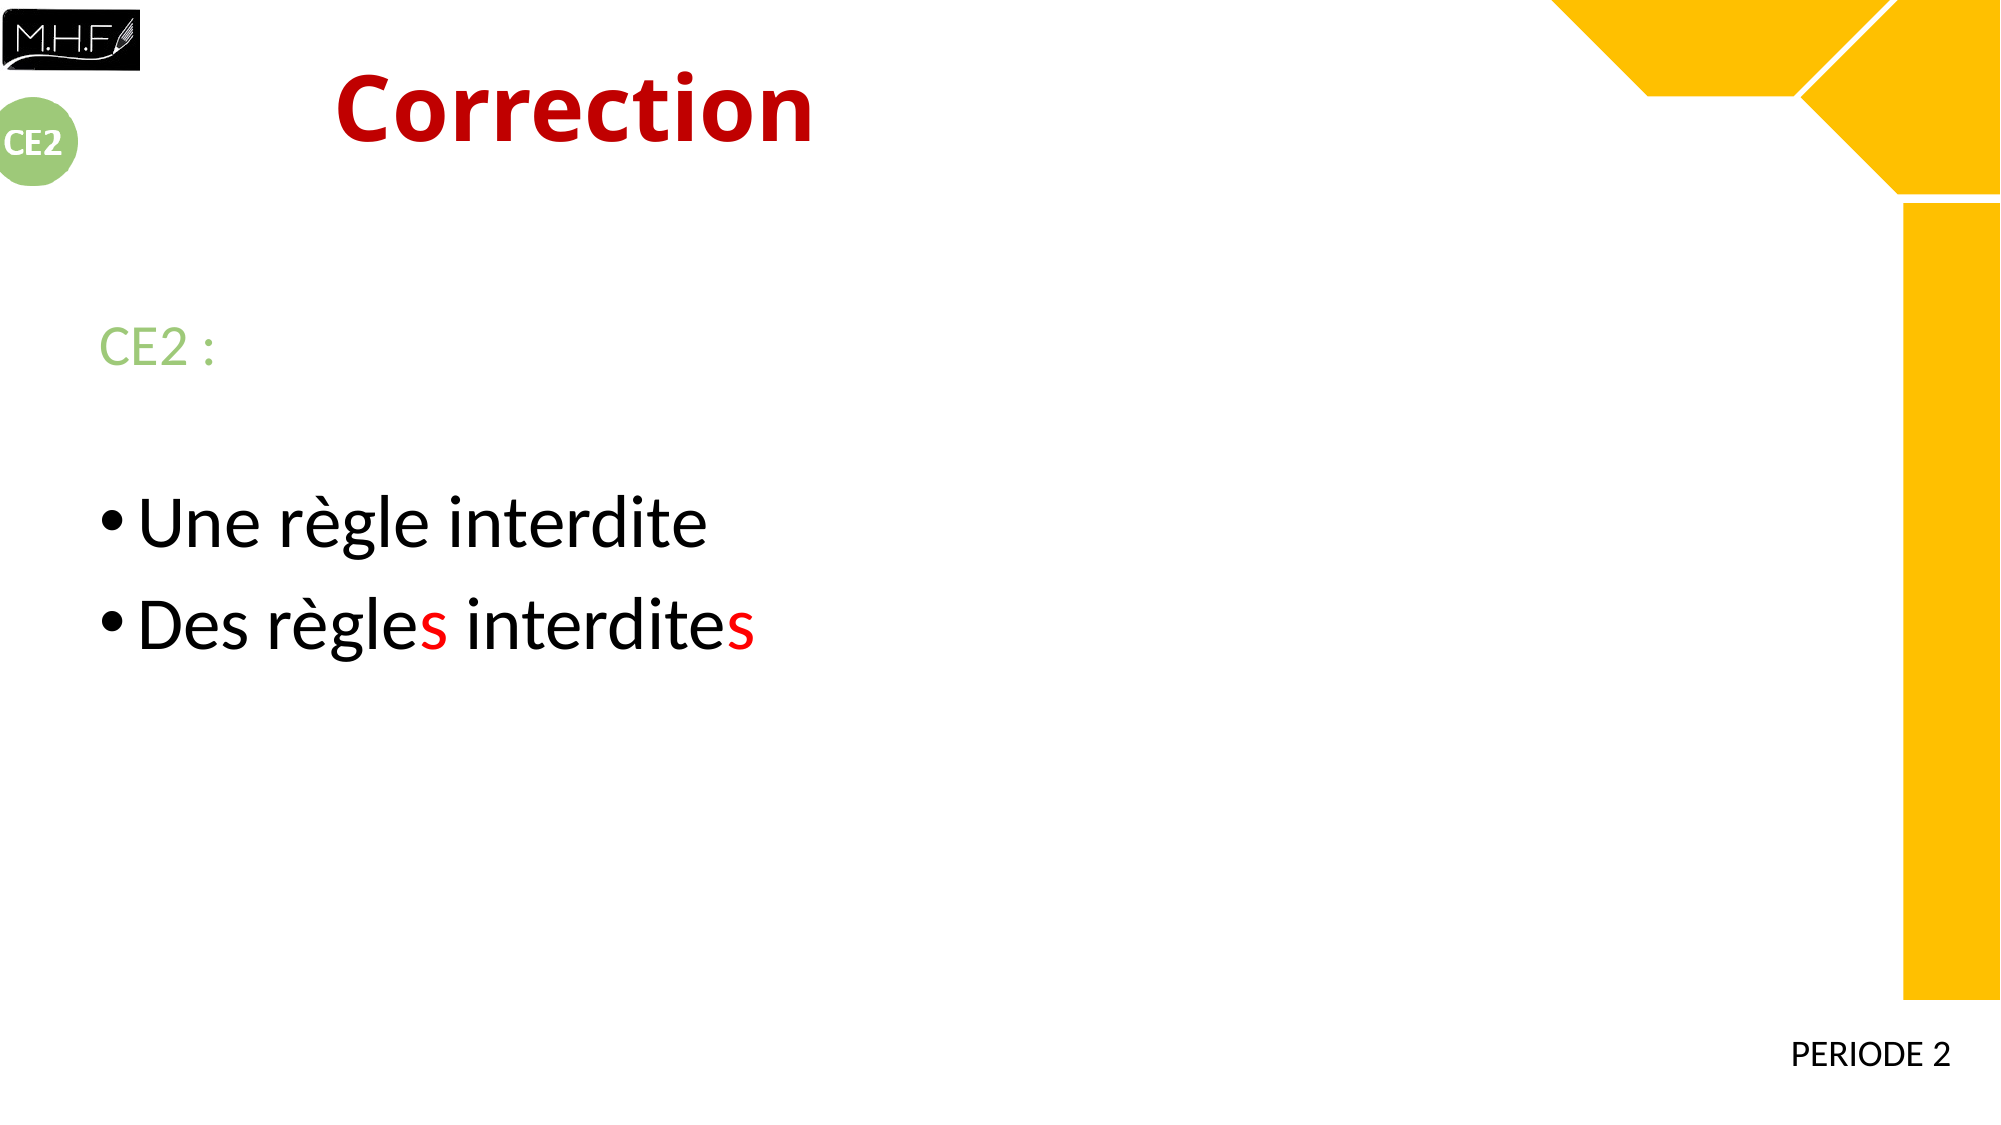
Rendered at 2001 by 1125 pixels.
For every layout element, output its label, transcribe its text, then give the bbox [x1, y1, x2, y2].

title Correction [318, 3, 1865, 221]
text_box PERIODE 2 [1362, 1021, 1967, 1125]
text_box [1799, 0, 2000, 196]
text_box CE2 : Une règle interdite Des règles interdites [84, 308, 907, 1022]
picture [0, 7, 140, 74]
text_box [1902, 202, 2000, 1001]
text_box [1549, 0, 1892, 98]
picture [0, 90, 84, 193]
